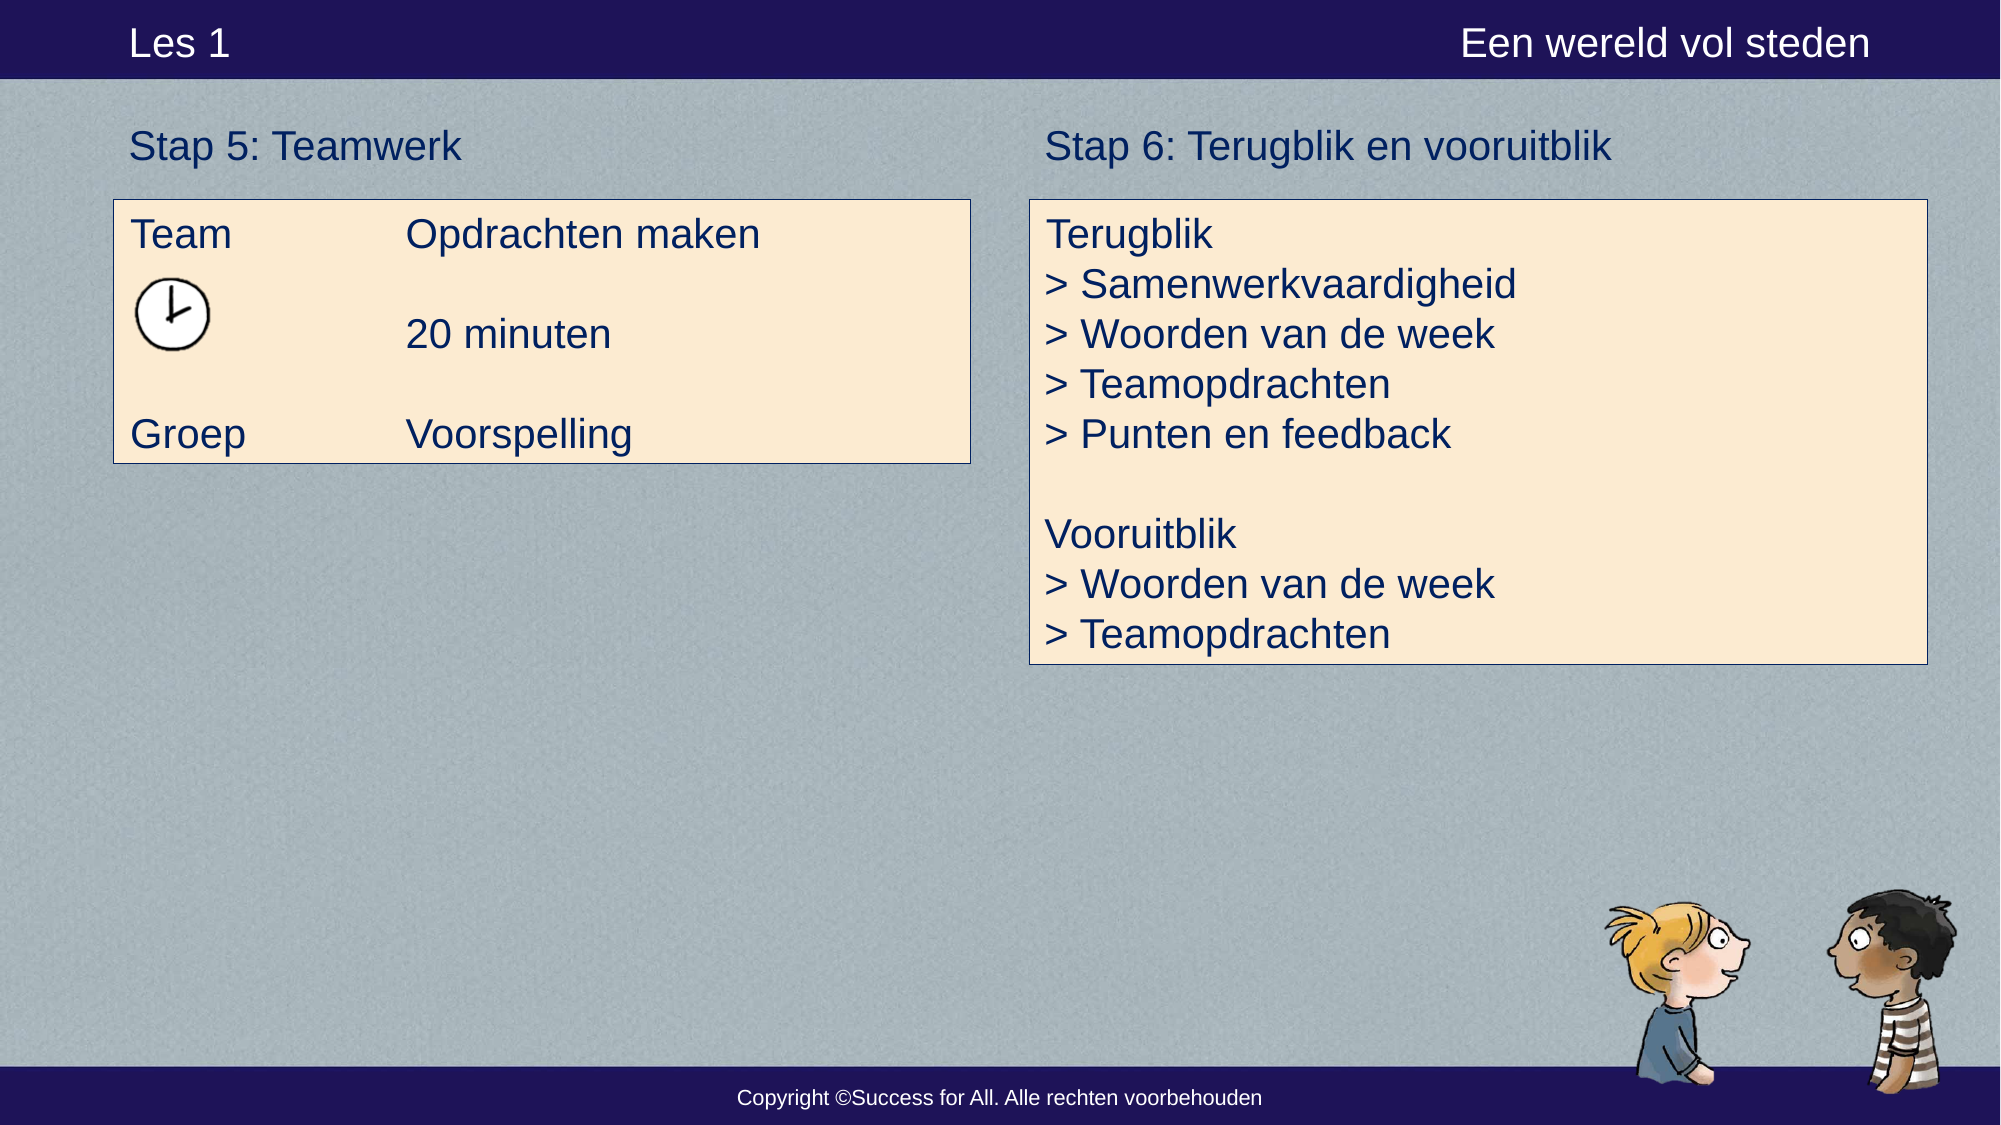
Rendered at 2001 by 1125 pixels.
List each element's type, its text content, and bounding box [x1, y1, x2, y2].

text_box Terugblik > Samenwerkvaardigheid > Woorden van de week > Teamopdrachten > Punten en feedback Vooruitblik > Woorden van de week > Teamopdrachten [1029, 199, 1928, 665]
text_box Een wereld vol steden [999, 8, 1886, 73]
text_box Team Opdrachten maken 20 minuten Groep Voorspelling [113, 199, 971, 464]
text_box Copyright ©Success for All. Alle rechten voorbehouden [0, 1076, 2000, 1125]
text_box Les 1 [114, 8, 354, 73]
text_box Stap 5: Teamwerk [114, 111, 907, 177]
picture [0, 0, 2001, 1125]
text_box Stap 6: Terugblik en vooruitblik [1029, 111, 1822, 177]
